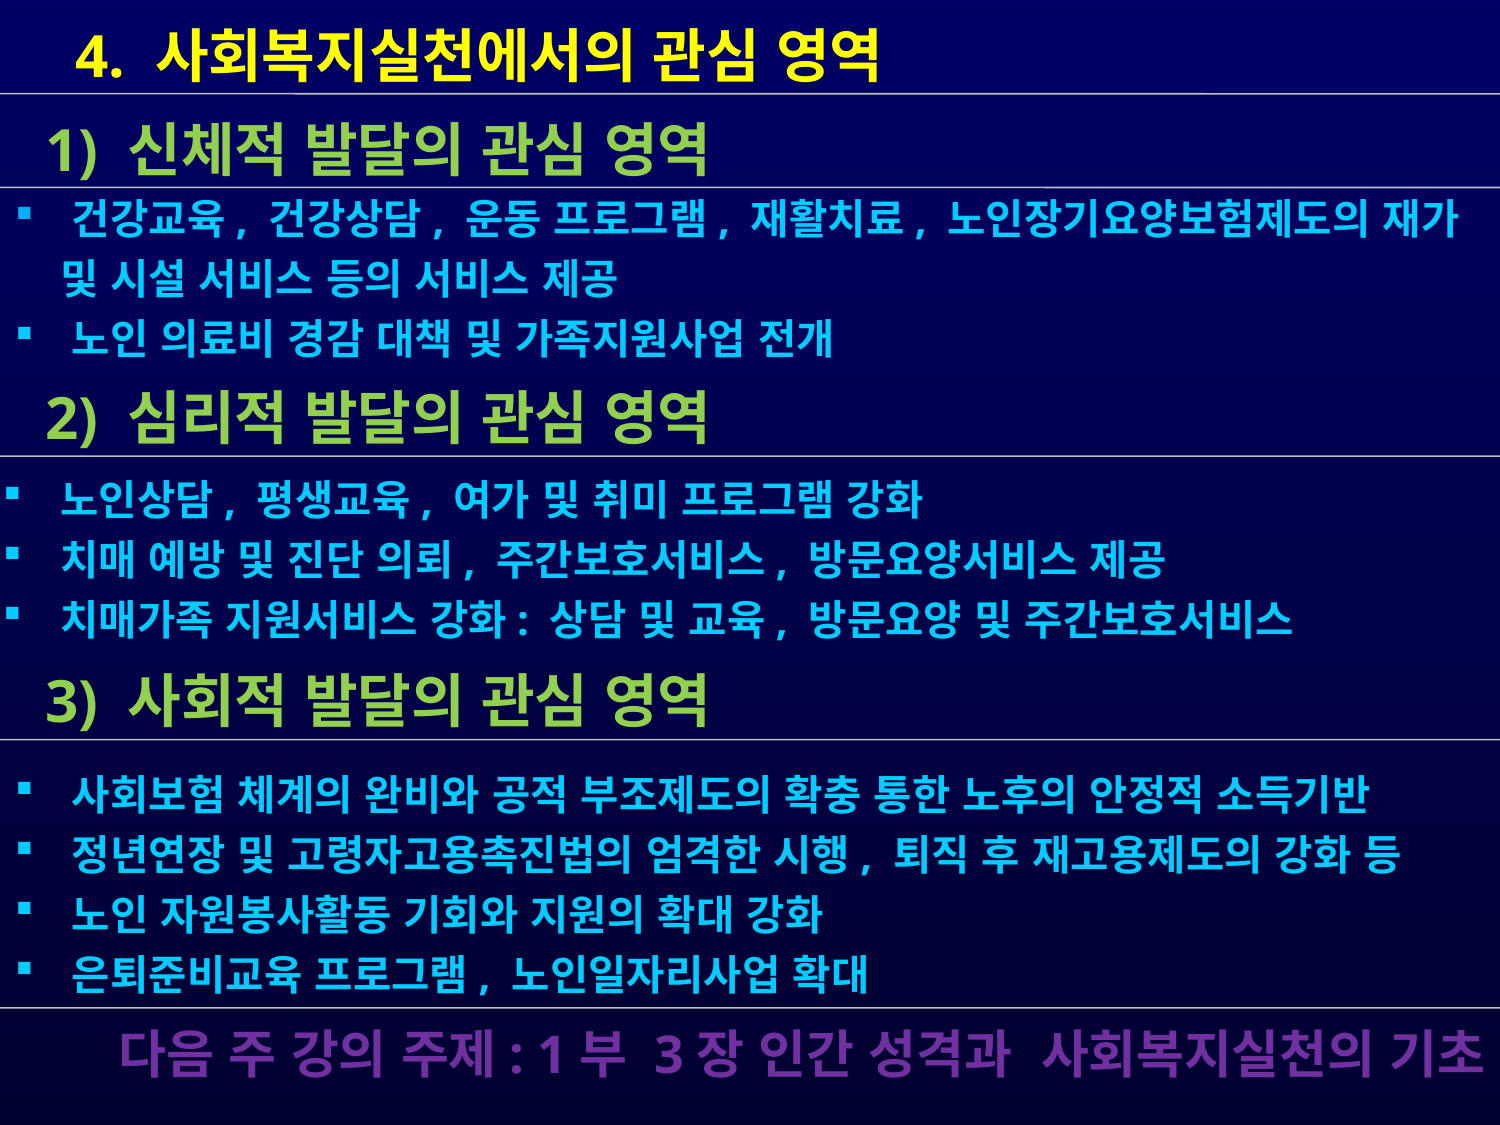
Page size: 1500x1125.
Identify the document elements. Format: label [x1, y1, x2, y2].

text_box [0, 11, 1500, 1094]
